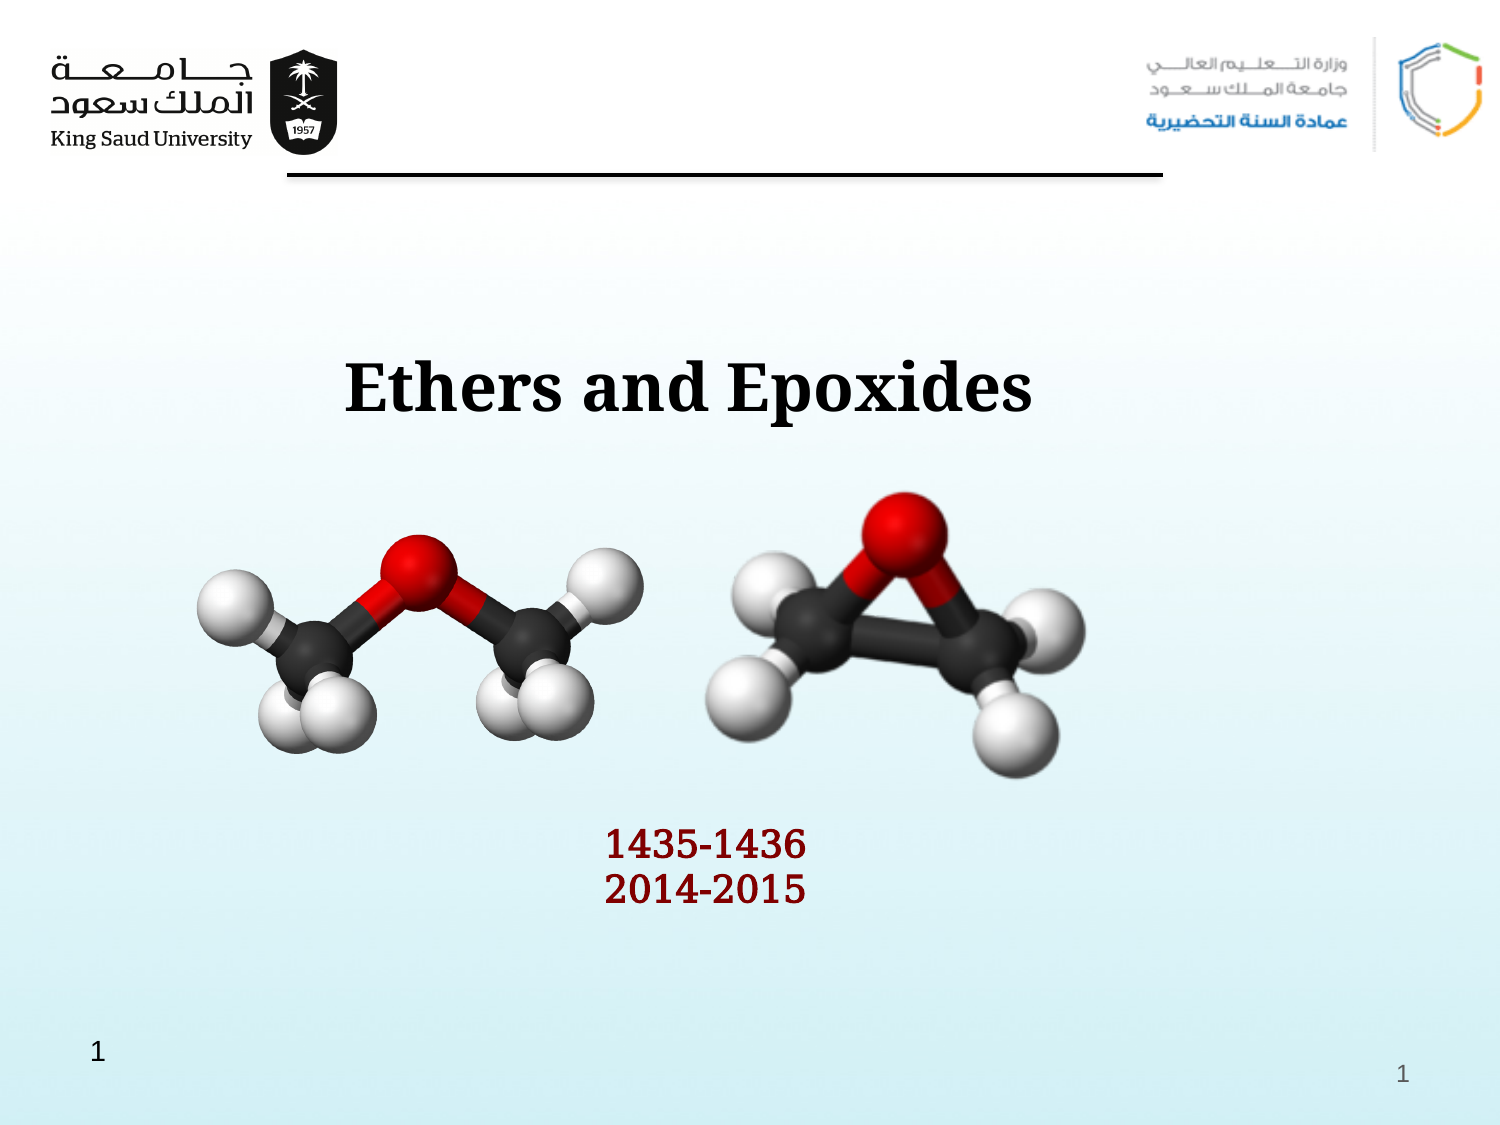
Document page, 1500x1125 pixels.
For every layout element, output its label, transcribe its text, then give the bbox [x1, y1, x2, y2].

text_box Ethers and Epoxides [329, 337, 1050, 433]
slide_number 1 [1074, 1042, 1425, 1103]
text_box 1 [75, 1024, 425, 1103]
picture [0, 0, 1500, 1125]
text_box 1435-1436 2014-2015 [589, 812, 822, 918]
